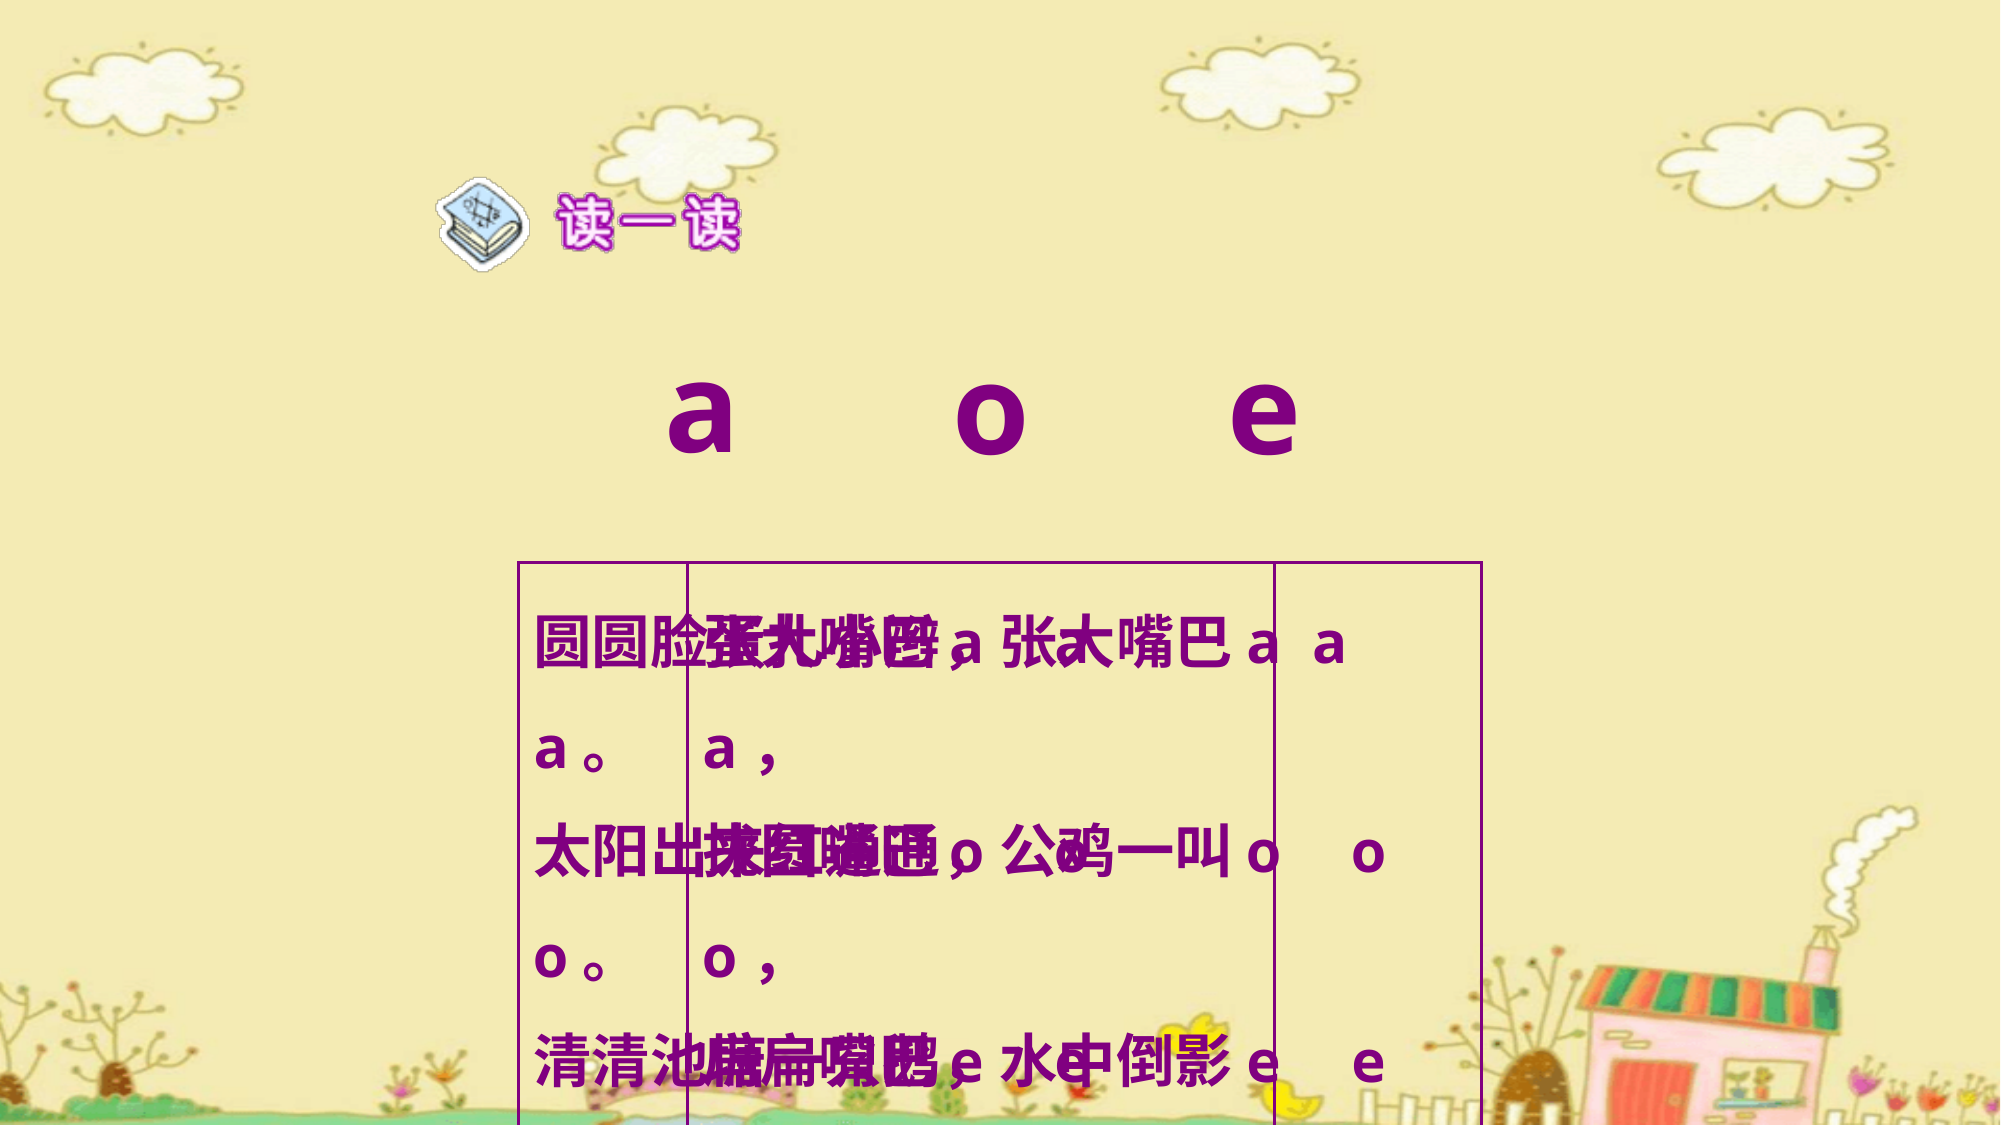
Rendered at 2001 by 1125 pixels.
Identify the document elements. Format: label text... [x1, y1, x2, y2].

text_box o [937, 322, 1088, 488]
text_box 圆圆脸蛋扎小辫，张大嘴巴a a a。 太阳出来红通通，公鸡一叫o o o。 清清池塘一只鹅，水中倒影e e e。 [518, 562, 1482, 1125]
text_box a [649, 319, 800, 485]
text_box e [1212, 322, 1363, 488]
picture [0, 0, 2001, 1125]
